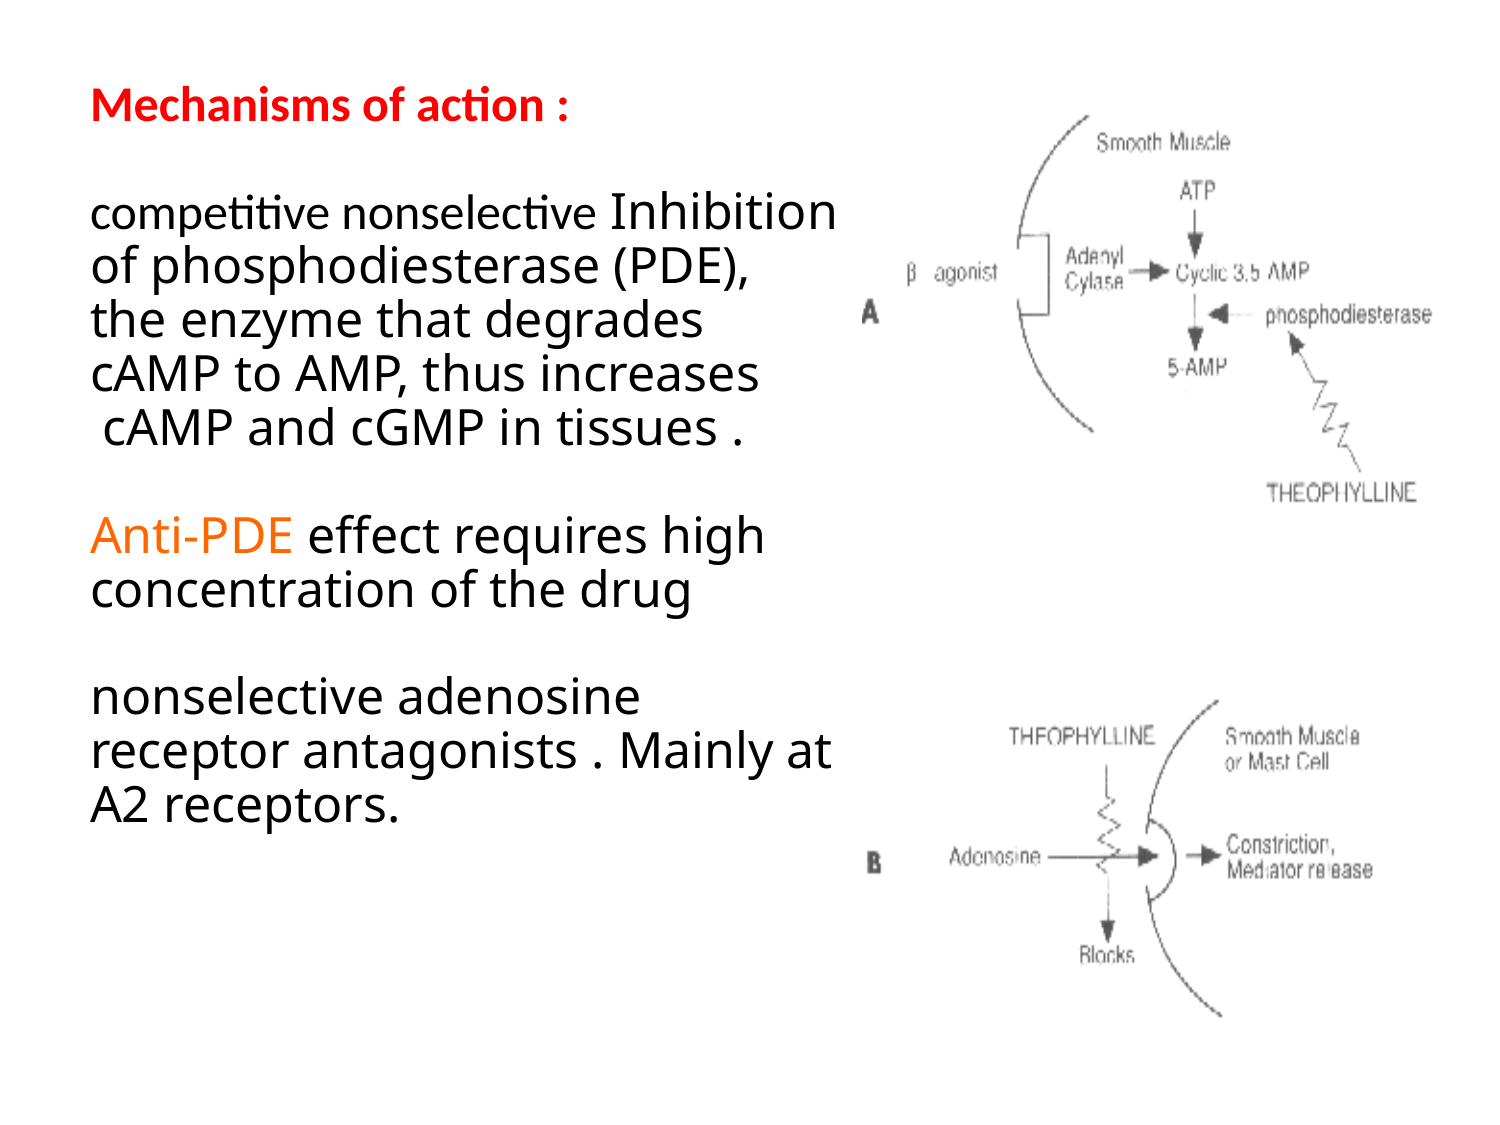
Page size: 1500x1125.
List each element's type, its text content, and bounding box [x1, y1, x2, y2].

title Mechanisms of action : competitive nonselective Inhibition of phosphodiesterase (PDE), the enzyme that degrades cAMP to AMP, thus increases cAMP and cGMP in tissues . Anti-PDE effect requires high concentration of the drug nonselective adenosine receptor antagonists . Mainly at A2 receptors. [75, 37, 888, 1088]
picture [862, 74, 1463, 1051]
